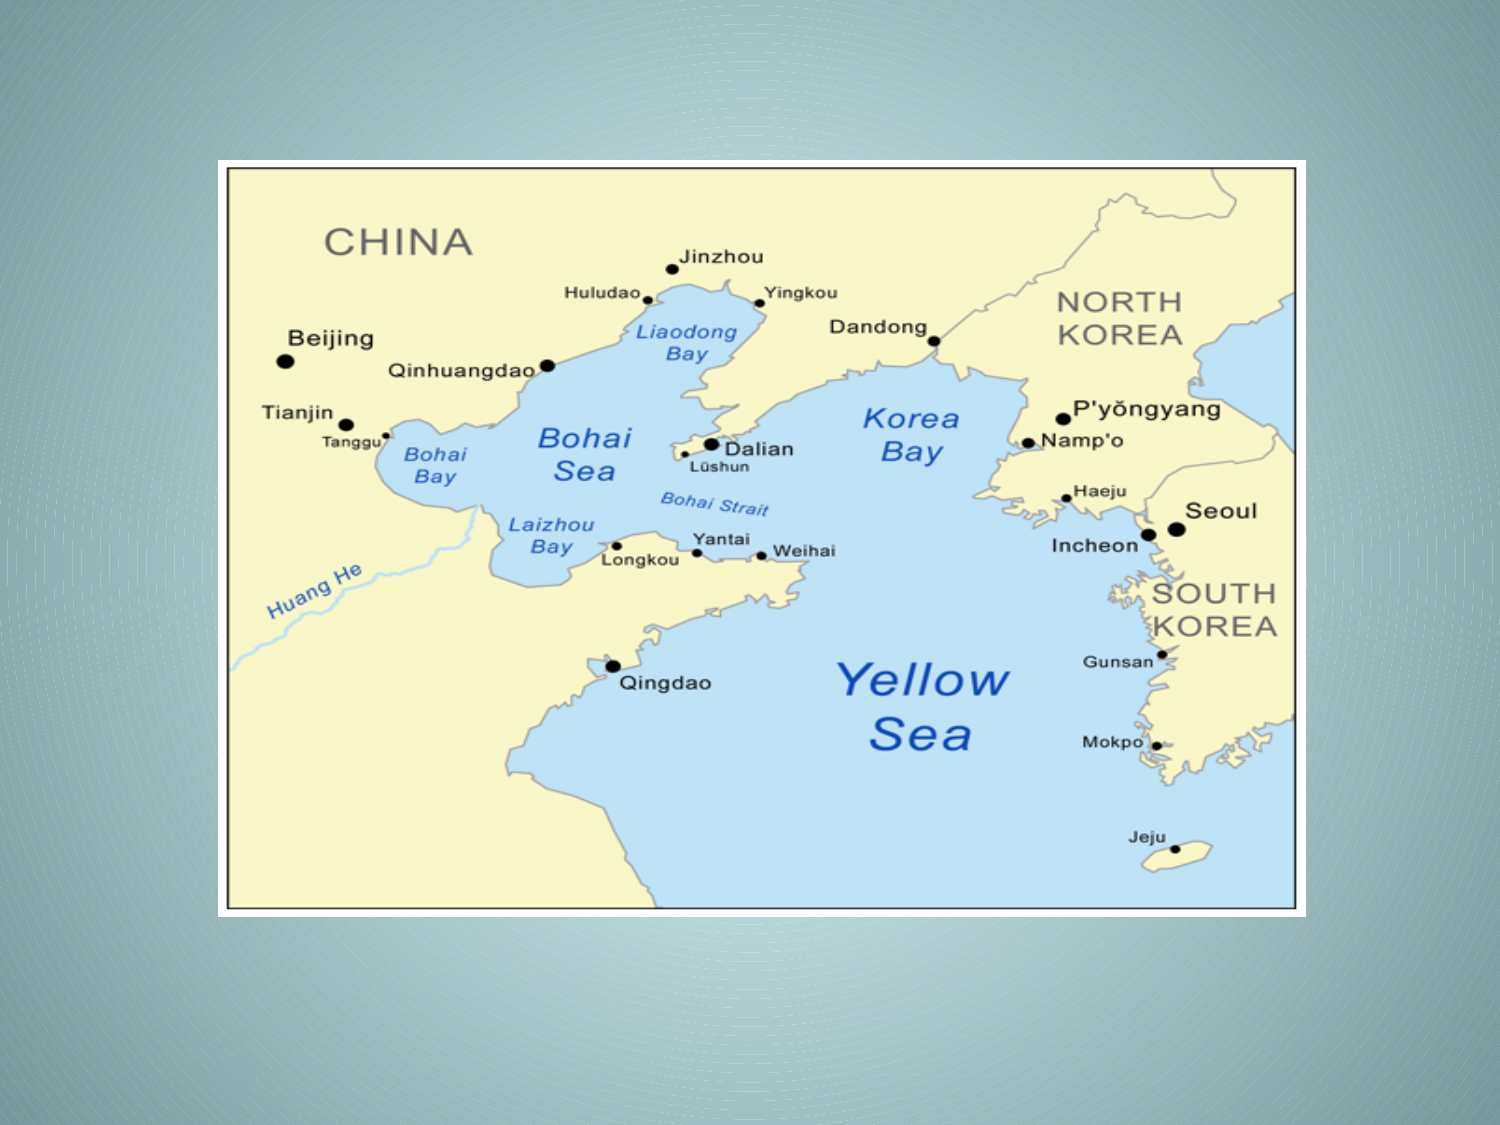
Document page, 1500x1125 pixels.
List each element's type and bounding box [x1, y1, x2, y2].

picture [218, 160, 1306, 918]
